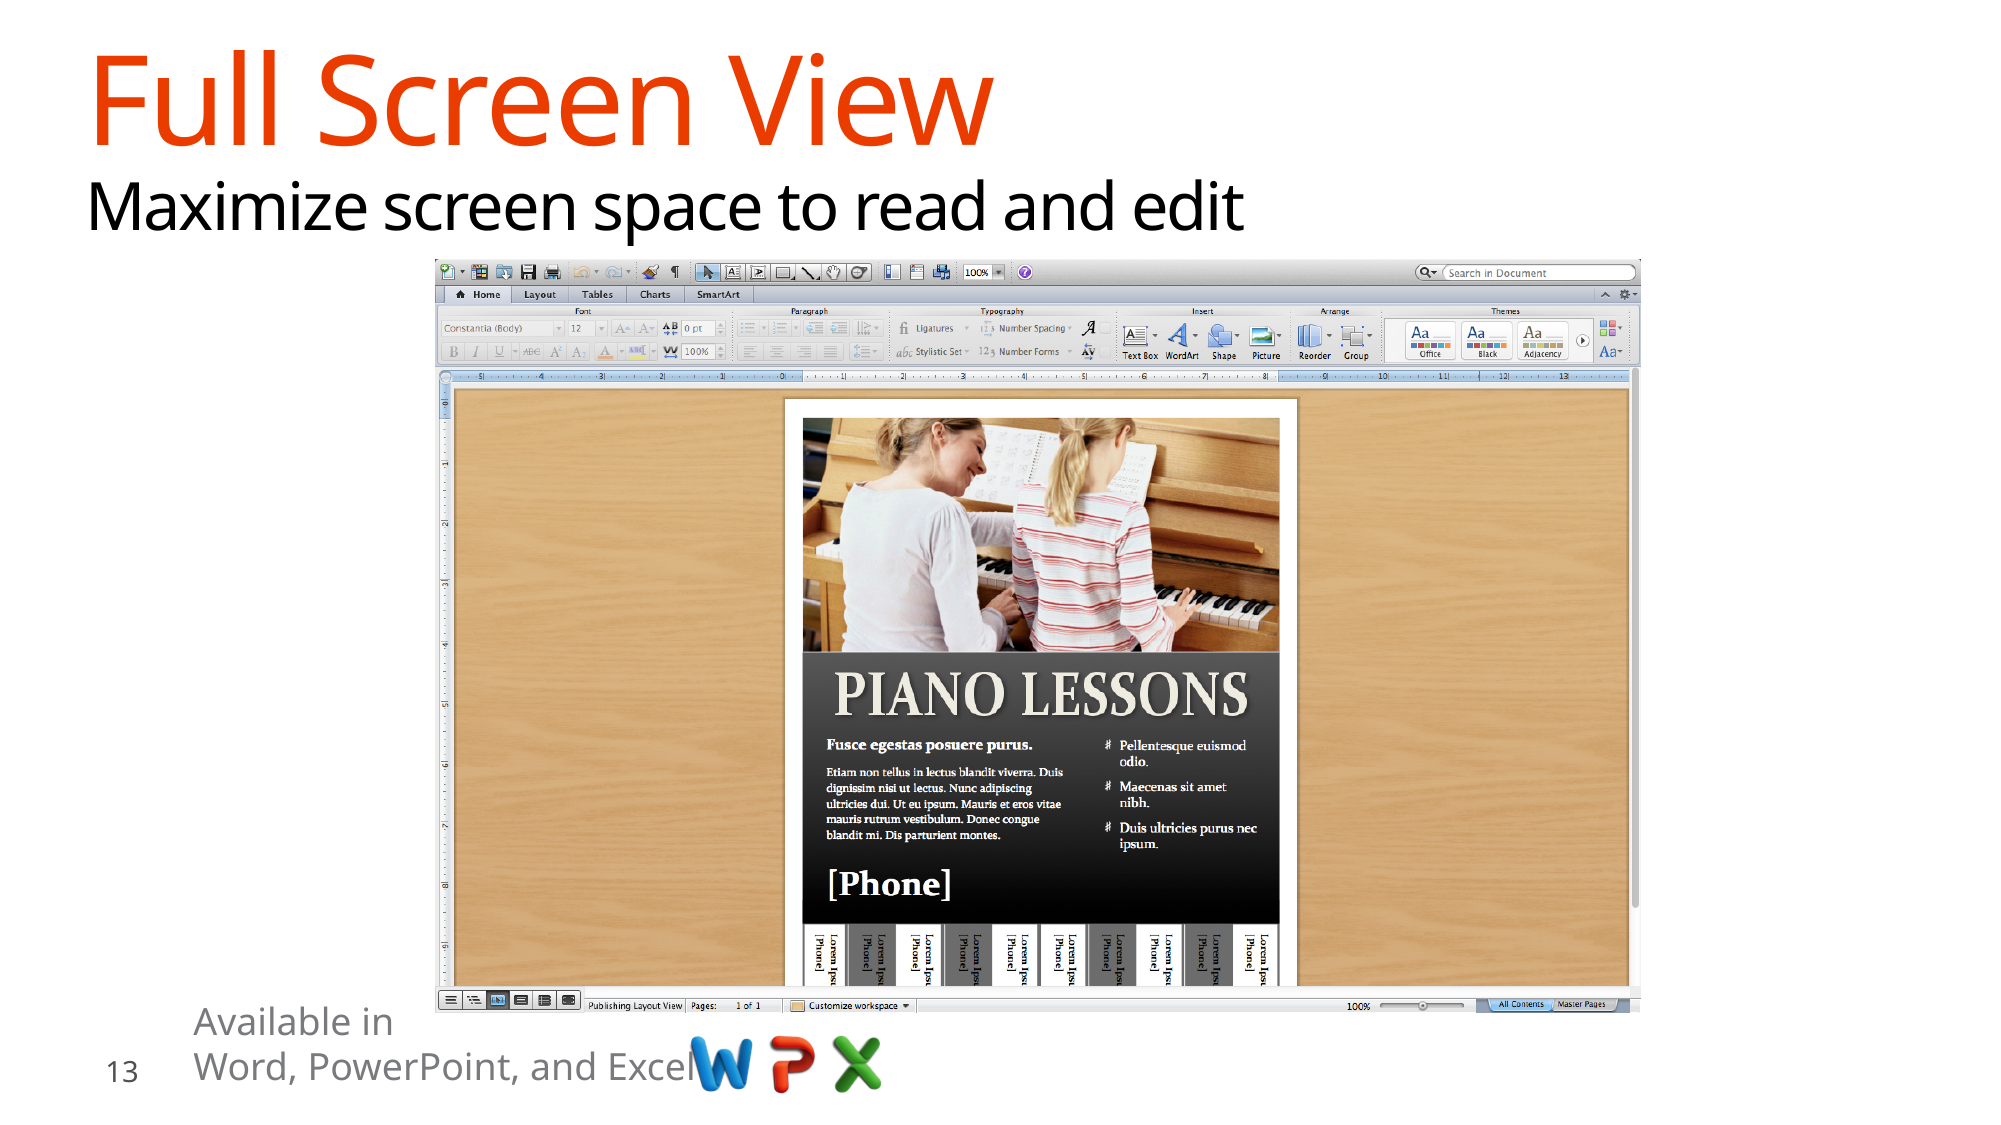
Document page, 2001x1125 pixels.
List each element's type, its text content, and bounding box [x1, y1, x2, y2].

text_box Available in Word, PowerPoint, and Excel [178, 990, 924, 1096]
slide_number 13 [85, 1049, 288, 1097]
picture [758, 1031, 891, 1097]
picture [689, 1031, 755, 1097]
picture [435, 258, 1642, 1013]
title Full Screen View Maximize screen space to read and edit [85, 37, 1915, 161]
